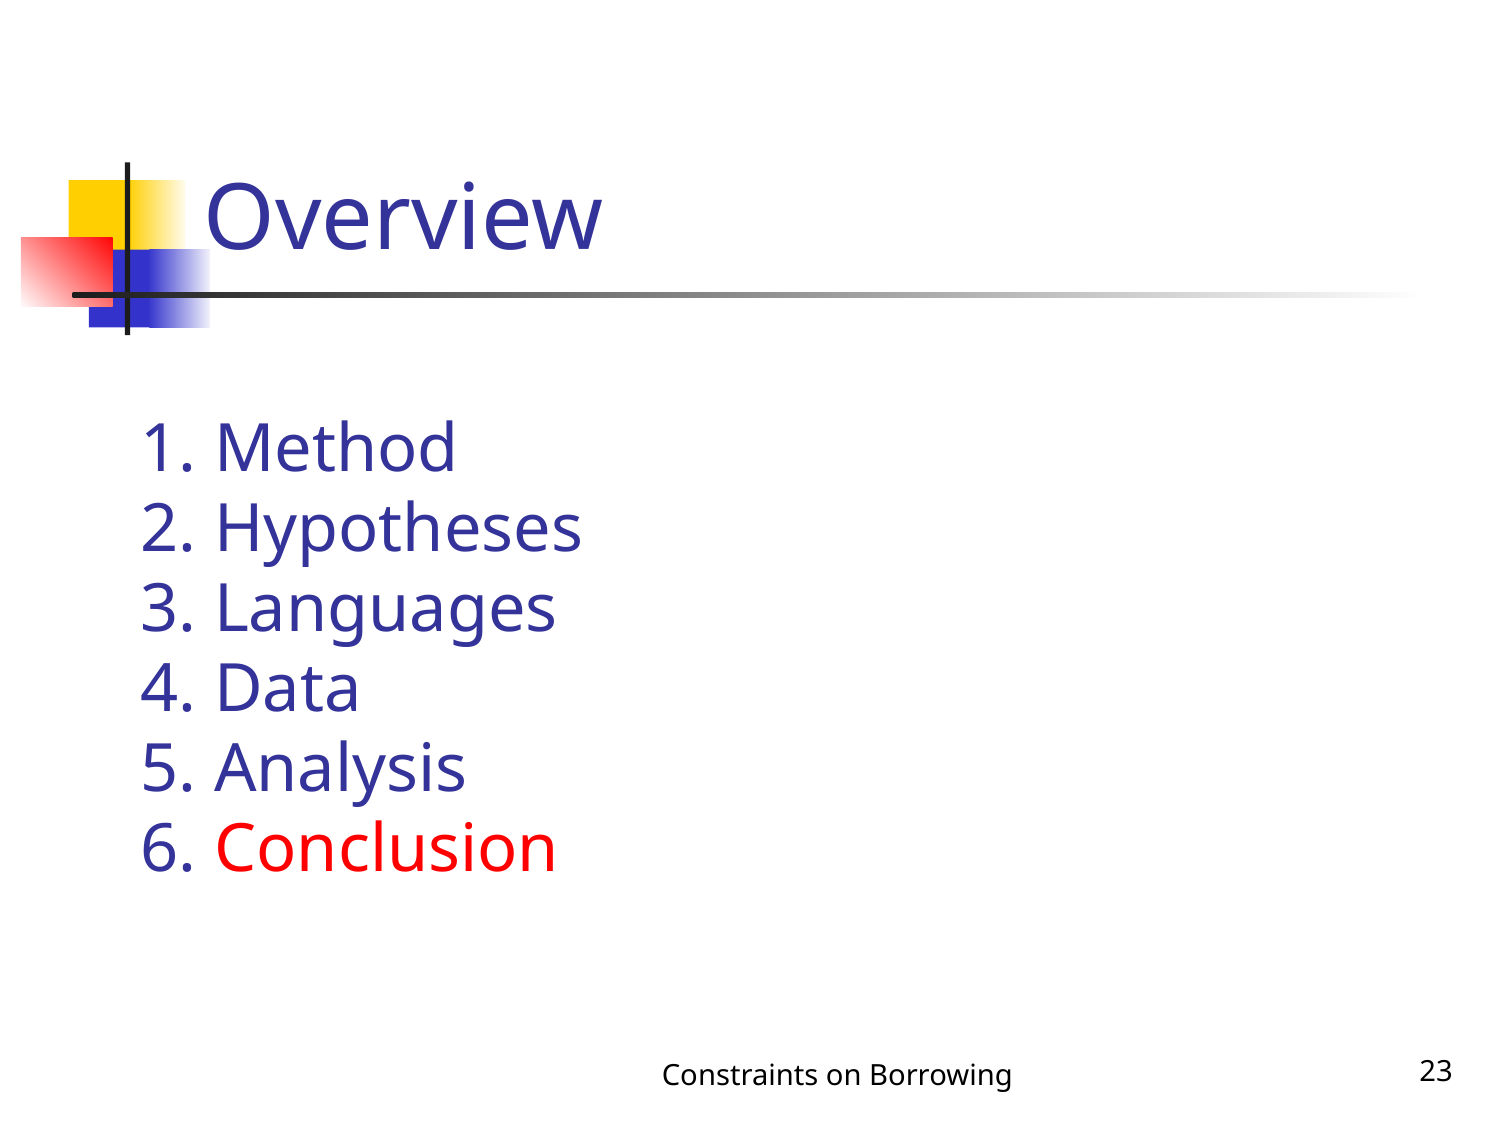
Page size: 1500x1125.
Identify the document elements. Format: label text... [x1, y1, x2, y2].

title Overview [188, 34, 1468, 276]
slide_number 23 [1154, 1023, 1468, 1100]
text_box 1. Method 2. Hypotheses 3. Languages 4. Data 5. Analysis 6. Conclusion [125, 397, 766, 892]
footer Constraints on Borrowing [599, 1023, 1076, 1100]
